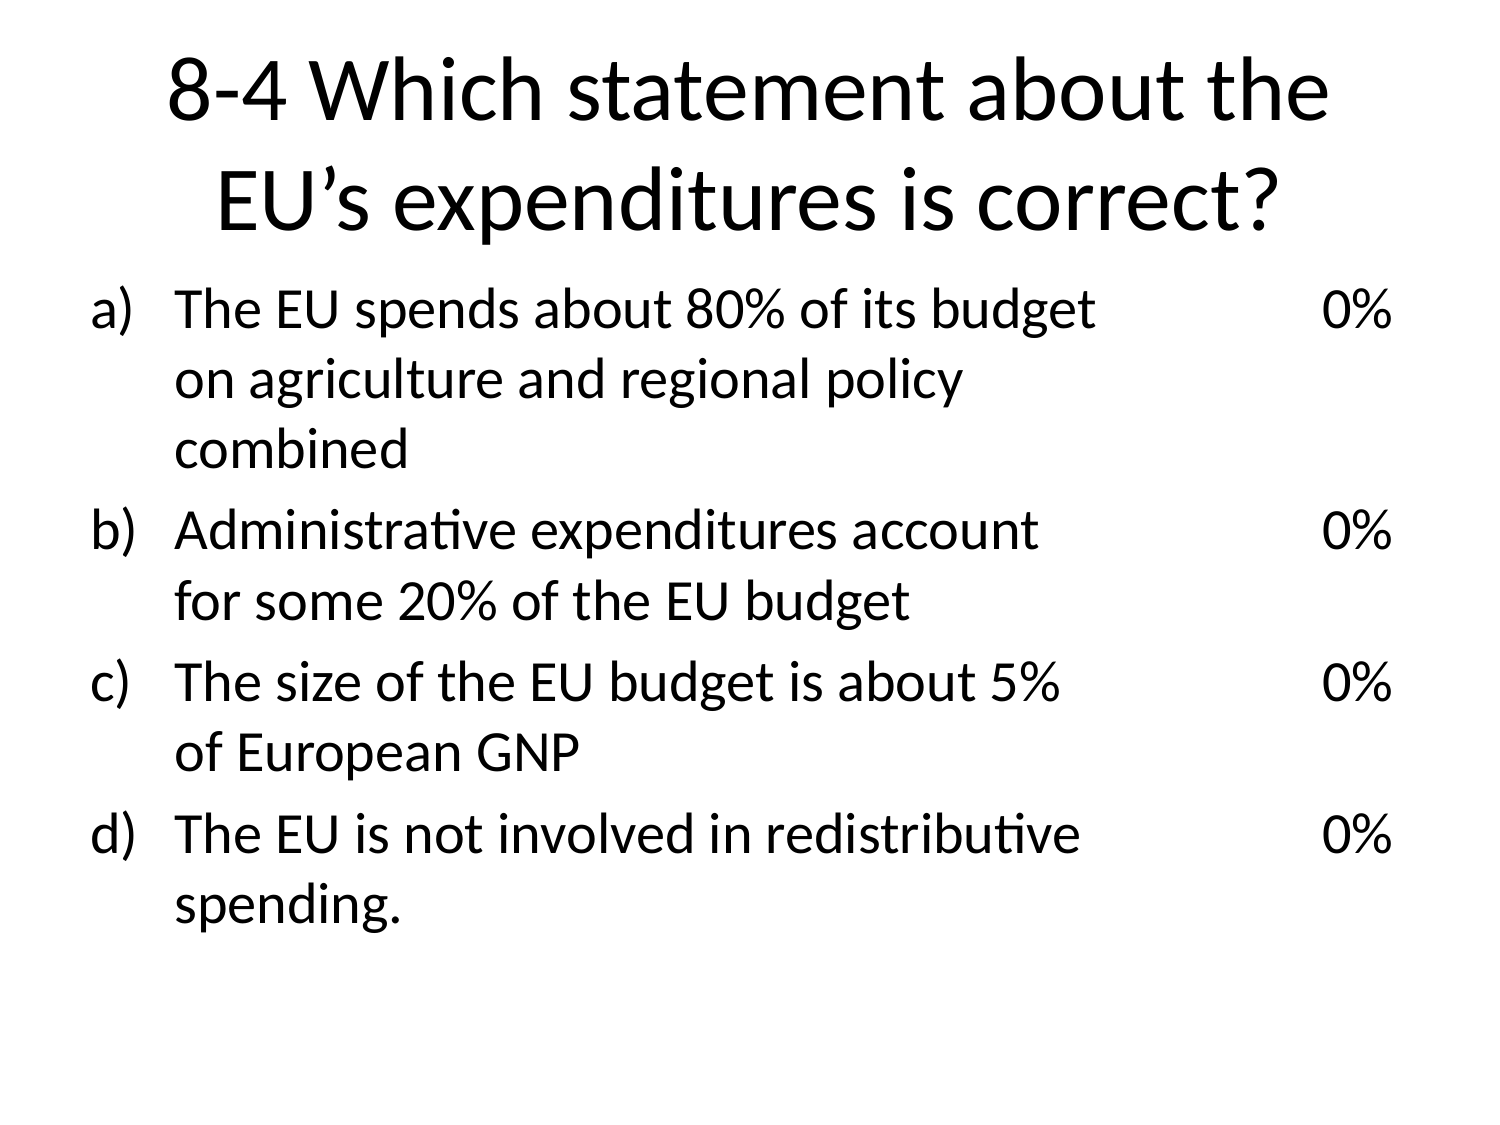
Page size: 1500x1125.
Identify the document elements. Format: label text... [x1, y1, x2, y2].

title 8-4 Which statement about the EU’s expenditures is correct? [74, 21, 1426, 257]
list 0% 0% 0% 0% [1124, 262, 1409, 1006]
list The EU spends about 80% of its budget on agriculture and regional policy combined Administrative expenditures account for some 20% of the EU budget The size of the EU budget is about 5% of European GNP The EU is not involved in redistributive spending. [74, 262, 1117, 957]
